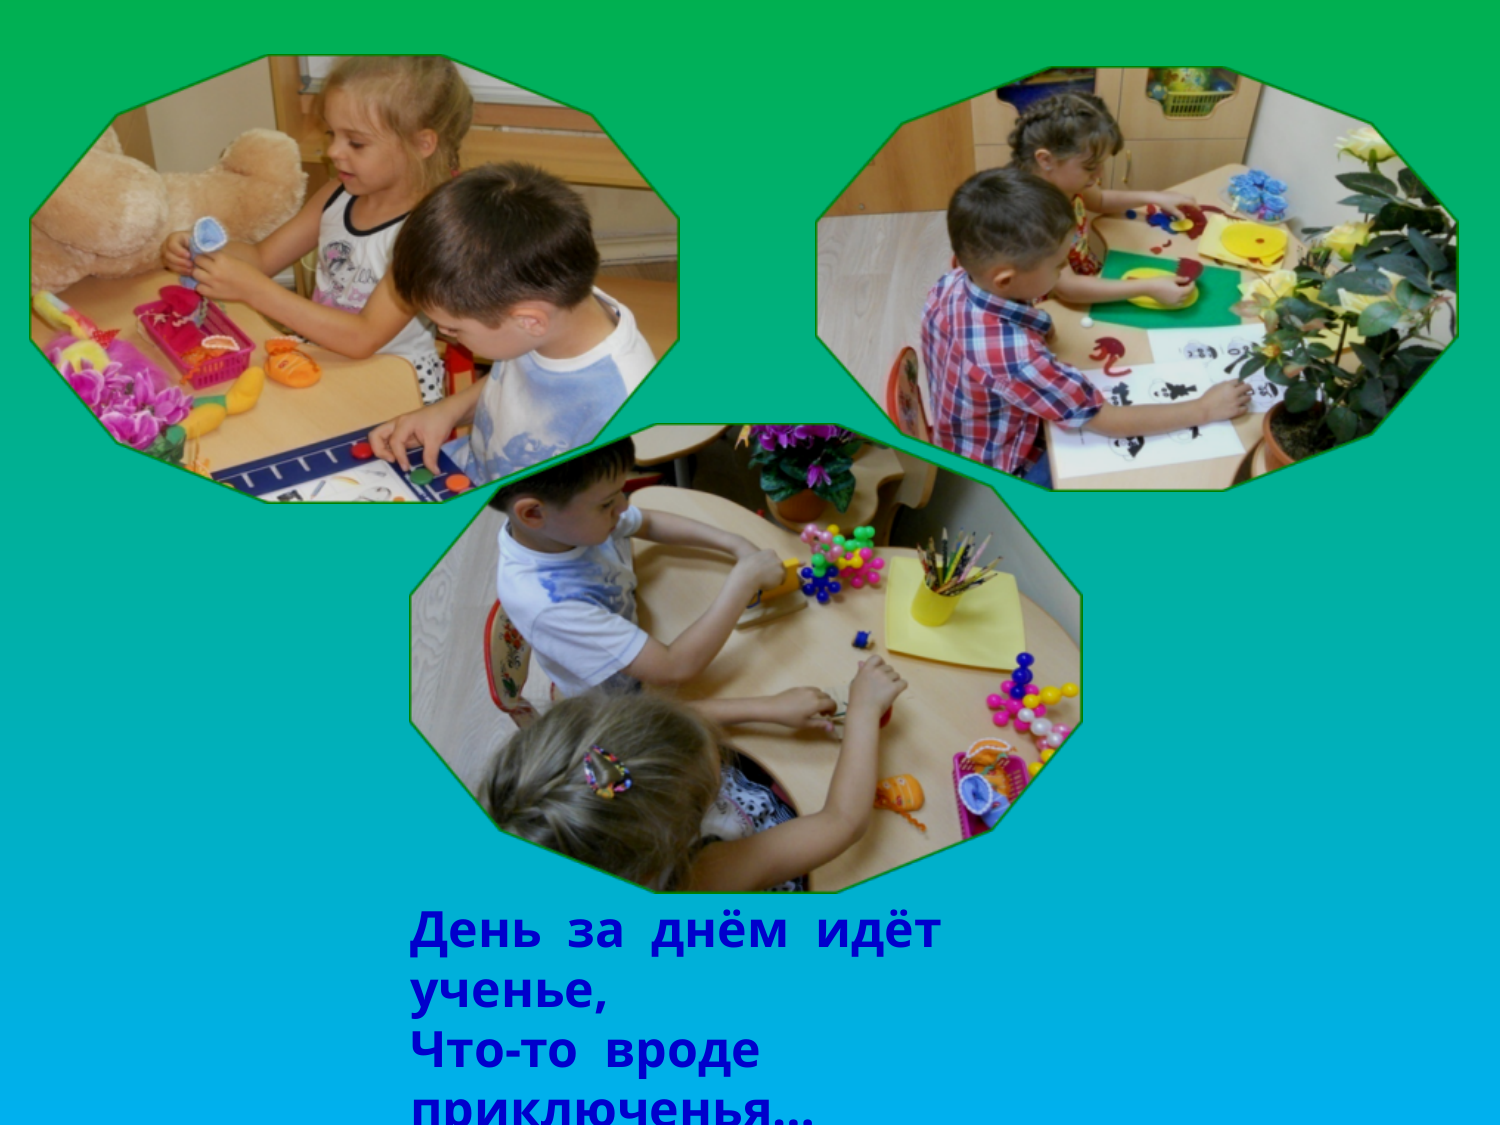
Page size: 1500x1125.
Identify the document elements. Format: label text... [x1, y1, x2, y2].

picture [814, 65, 1460, 493]
picture [409, 423, 1084, 894]
picture [28, 54, 680, 504]
text_box День за днём идёт ученье, Что-то вроде приключенья… [395, 890, 1128, 1125]
